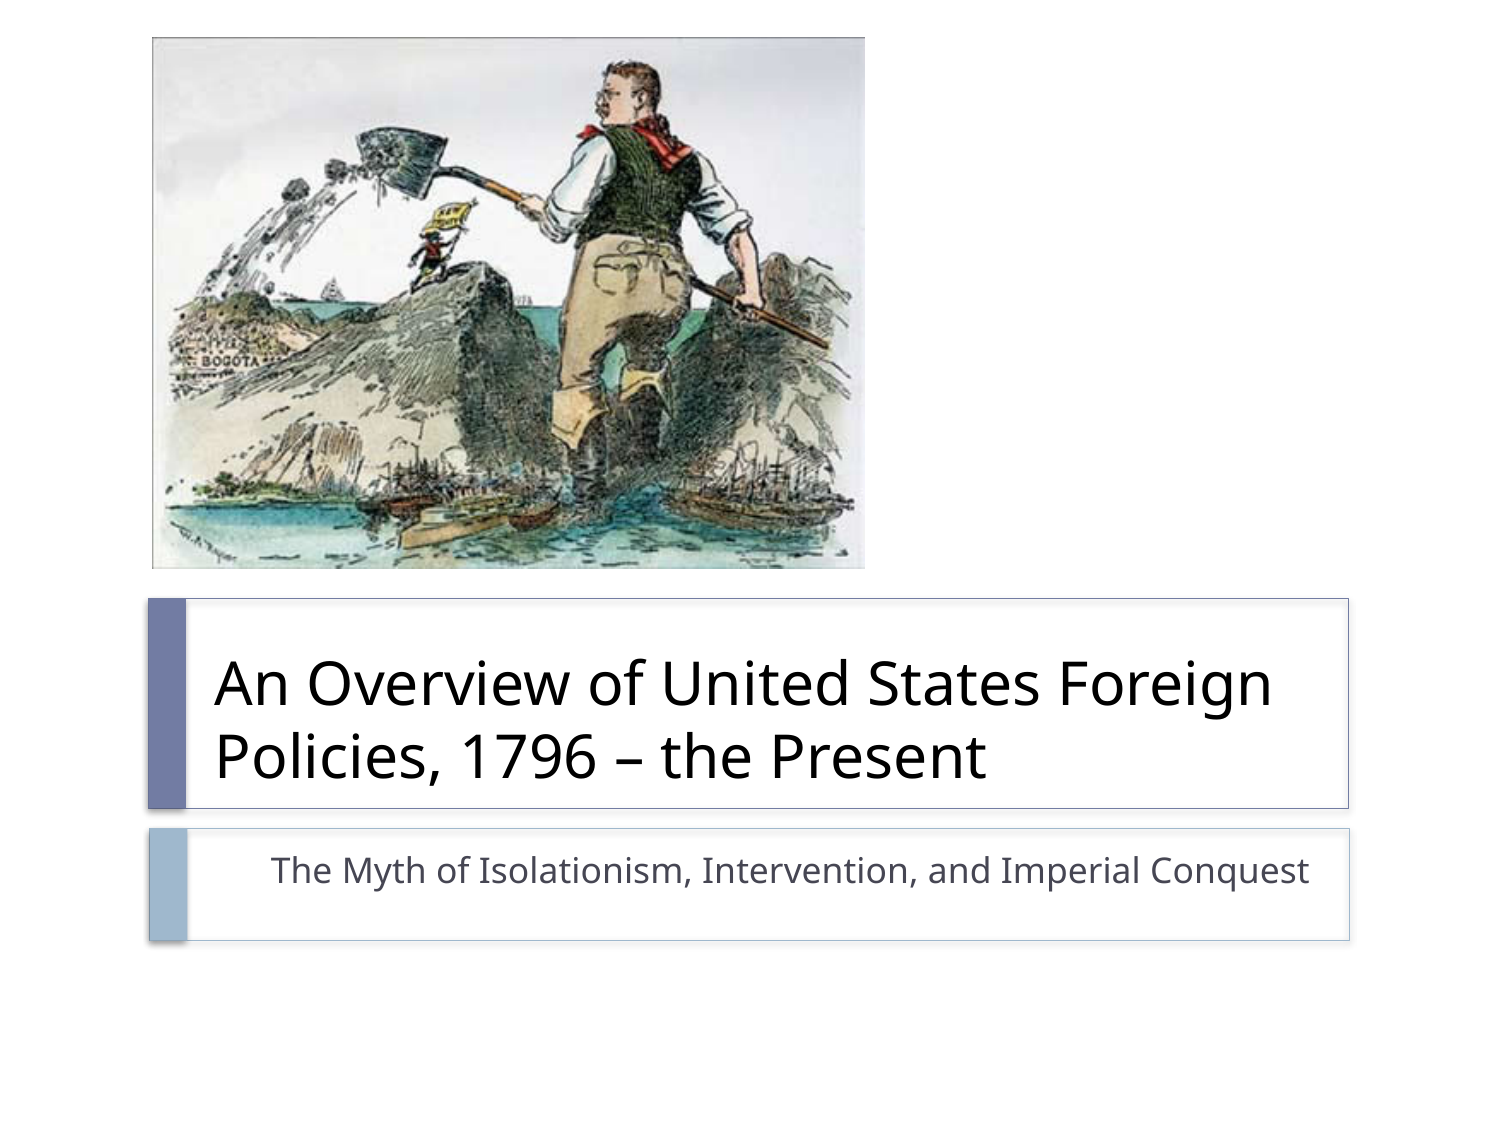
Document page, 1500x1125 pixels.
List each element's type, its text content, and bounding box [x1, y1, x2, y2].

title An Overview of United States Foreign Policies, 1796 – the Present [200, 637, 1325, 800]
subtitle The Myth of Isolationism, Intervention, and Imperial Conquest [200, 840, 1325, 929]
picture [151, 37, 865, 570]
